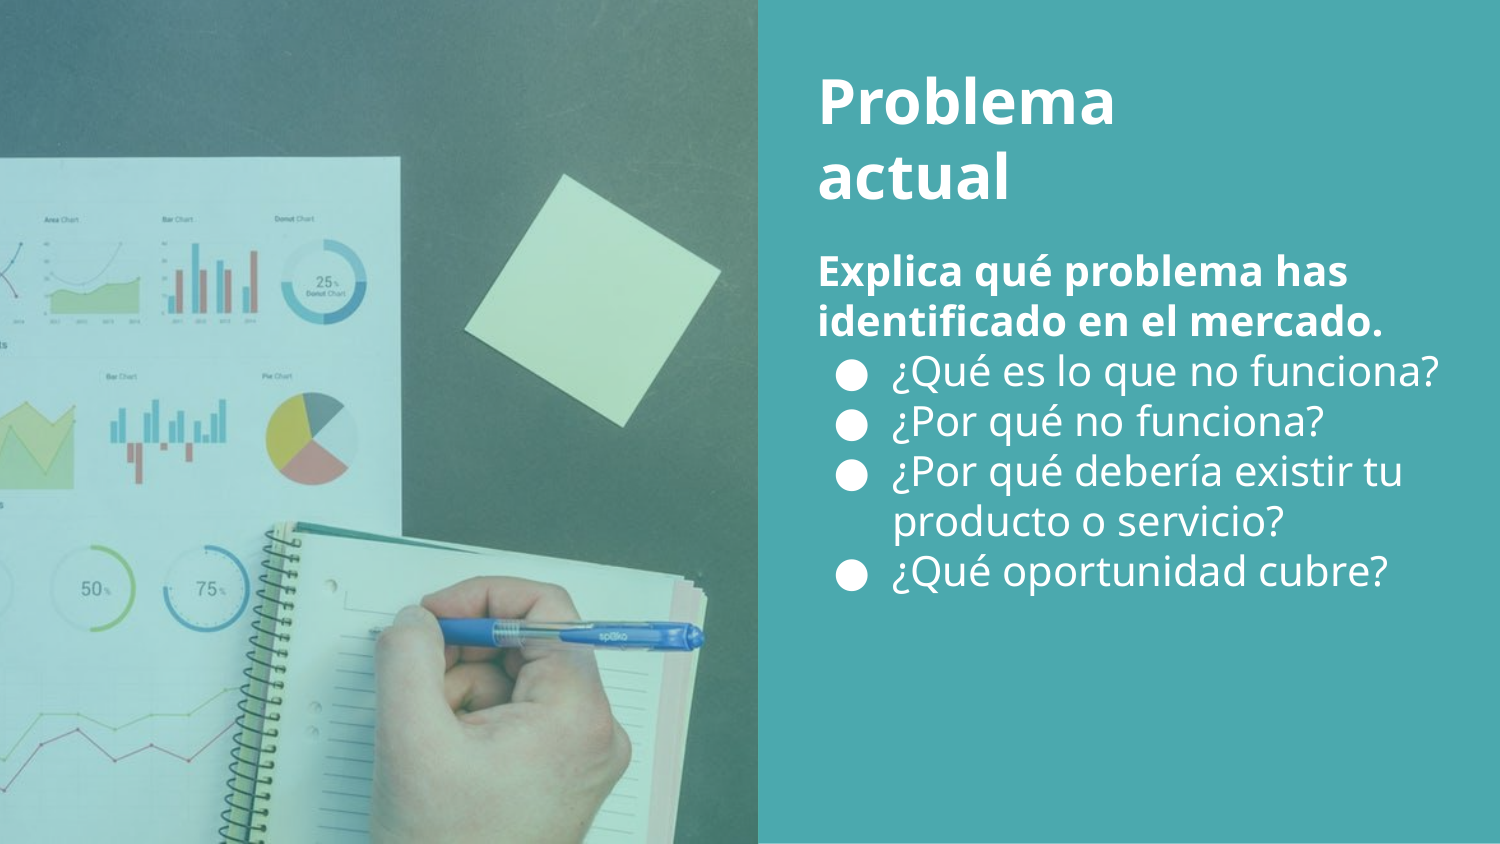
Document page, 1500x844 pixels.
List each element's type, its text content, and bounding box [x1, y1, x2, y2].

text_box Explica qué problema has identificado en el mercado. ¿Qué es lo que no funciona? ¿Por qué no funciona? ¿Por qué debería existir tu producto o servicio? ¿Qué oportunidad cubre? [802, 229, 1472, 756]
text_box Problema actual [802, 47, 1237, 147]
picture [0, 0, 759, 844]
